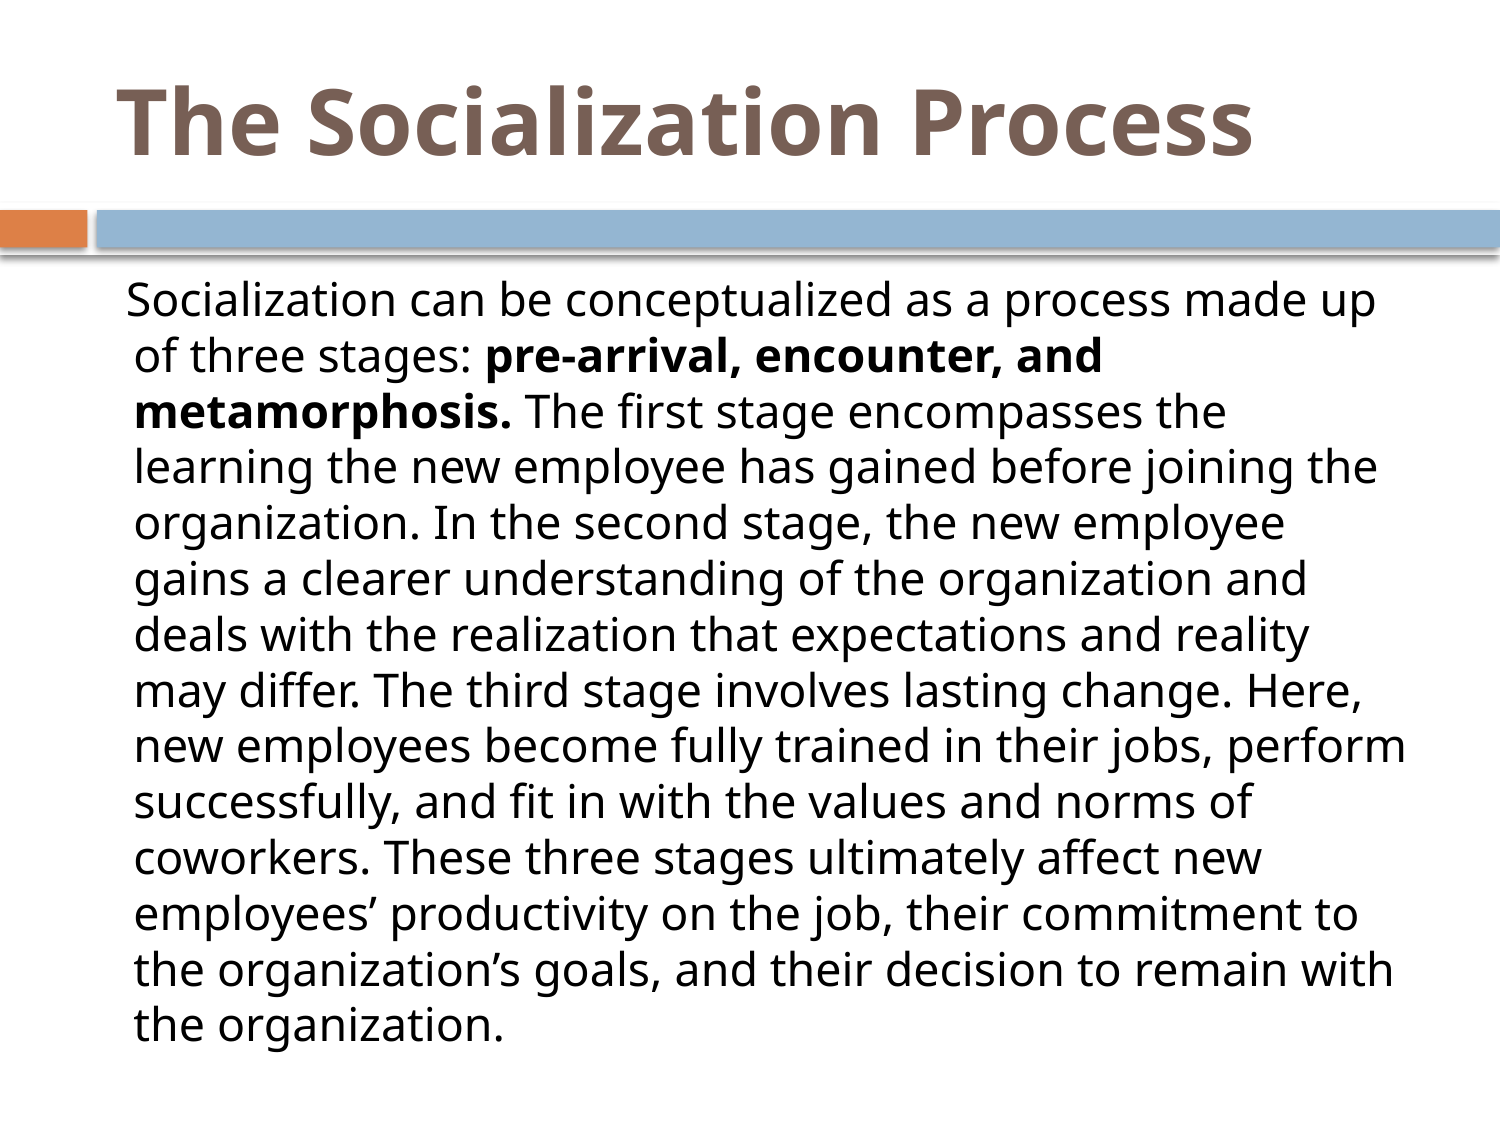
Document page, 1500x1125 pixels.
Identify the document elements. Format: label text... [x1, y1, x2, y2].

list Socialization can be conceptualized as a process made up of three stages: pre-arrival, encounter, and metamorphosis. The first stage encompasses the learning the new employee has gained before joining the organization. In the second stage, the new employee gains a clearer understanding of the organization and deals with the realization that expectations and reality may differ. The third stage involves lasting change. Here, new employees become fully trained in their jobs, perform successfully, and fit in with the values and norms of coworkers. These three stages ultimately affect new employees’ productivity on the job, their commitment to the organization’s goals, and their decision to remain with the organization. [75, 262, 1425, 1063]
title The Socialization Process [100, 37, 1438, 200]
